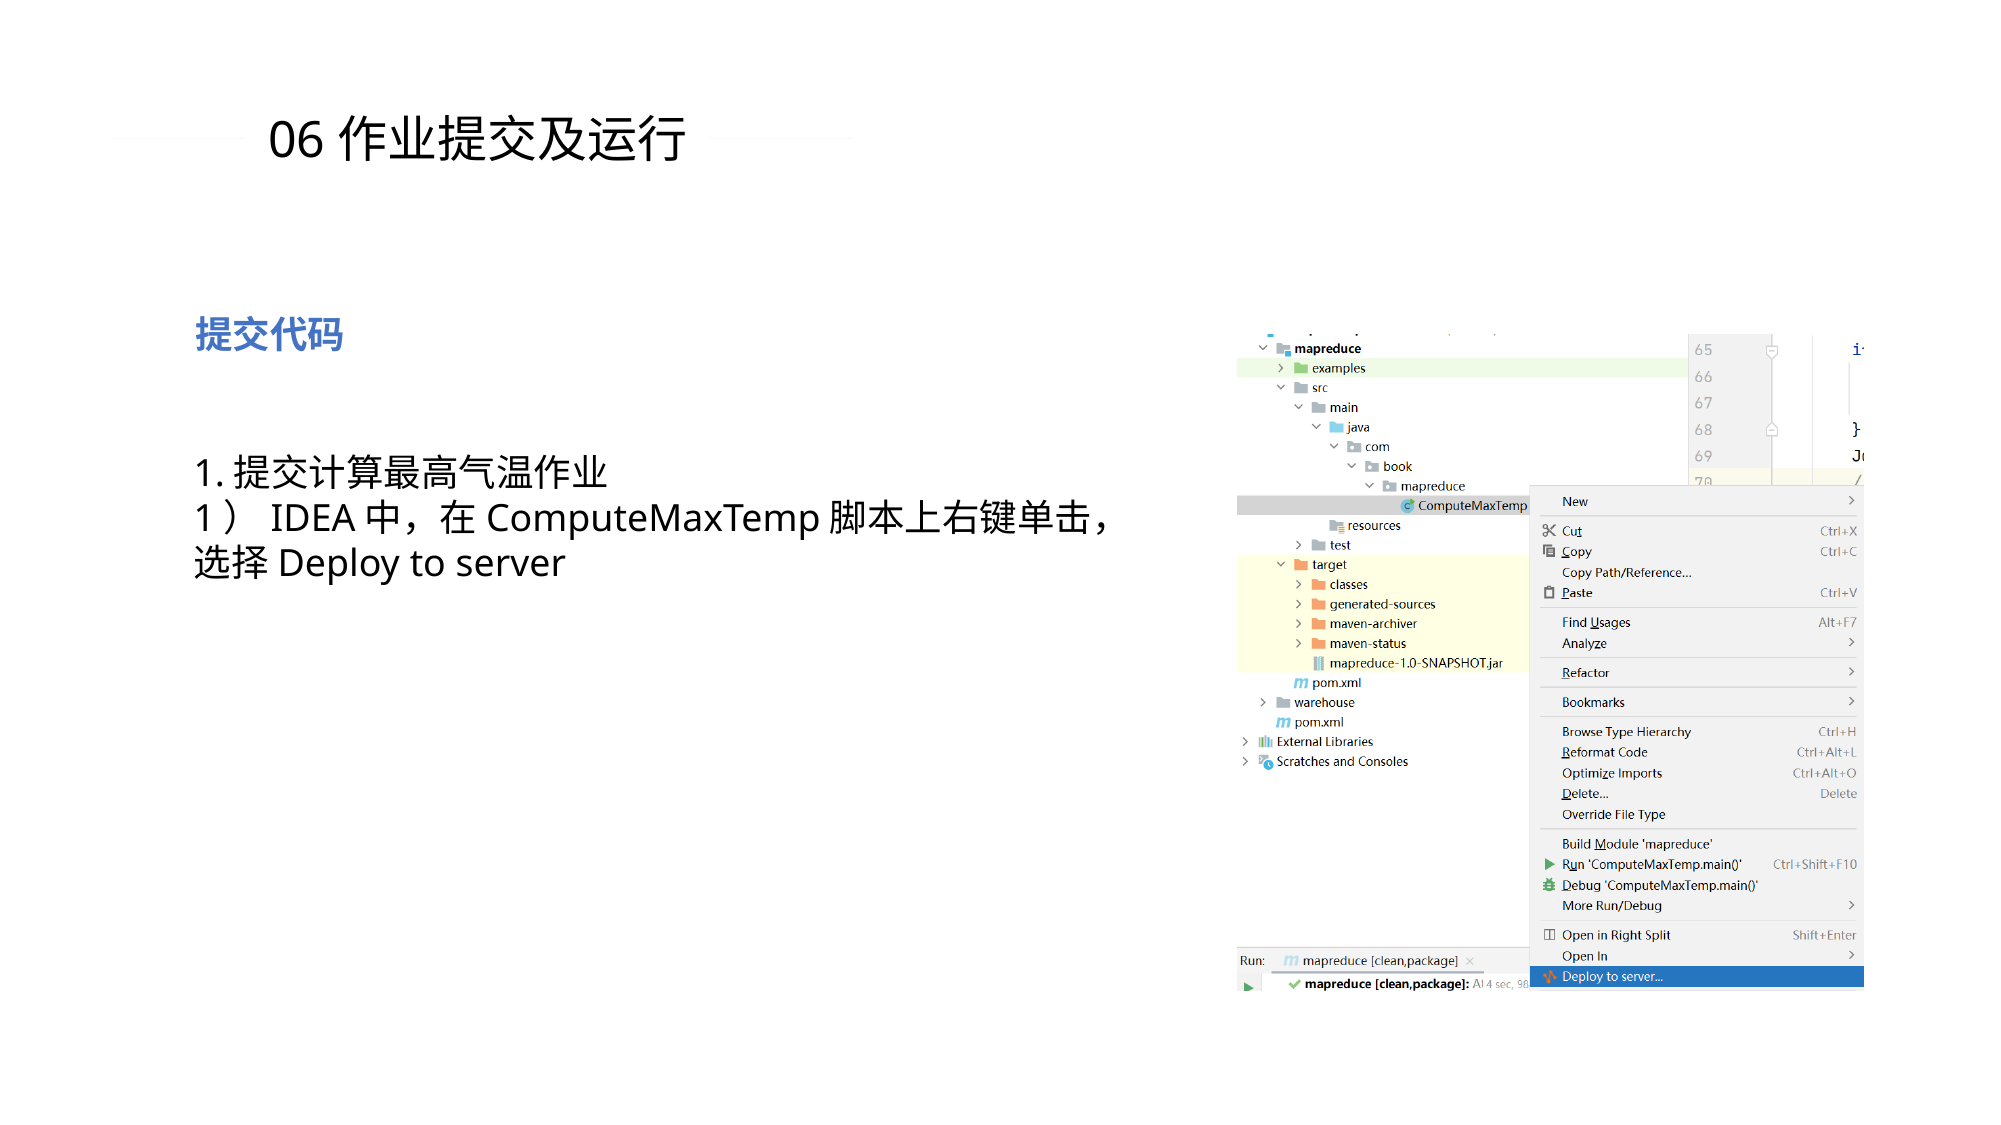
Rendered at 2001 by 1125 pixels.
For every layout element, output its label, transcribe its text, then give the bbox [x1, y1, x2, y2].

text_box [112, 100, 854, 176]
text_box 1.提交计算最高气温作业 1）IDEA中，在ComputeMaxTemp脚本上右键单击，选择Deploy to server [178, 441, 1179, 592]
text_box 提交代码 [136, 303, 1744, 364]
picture [1237, 334, 1864, 991]
